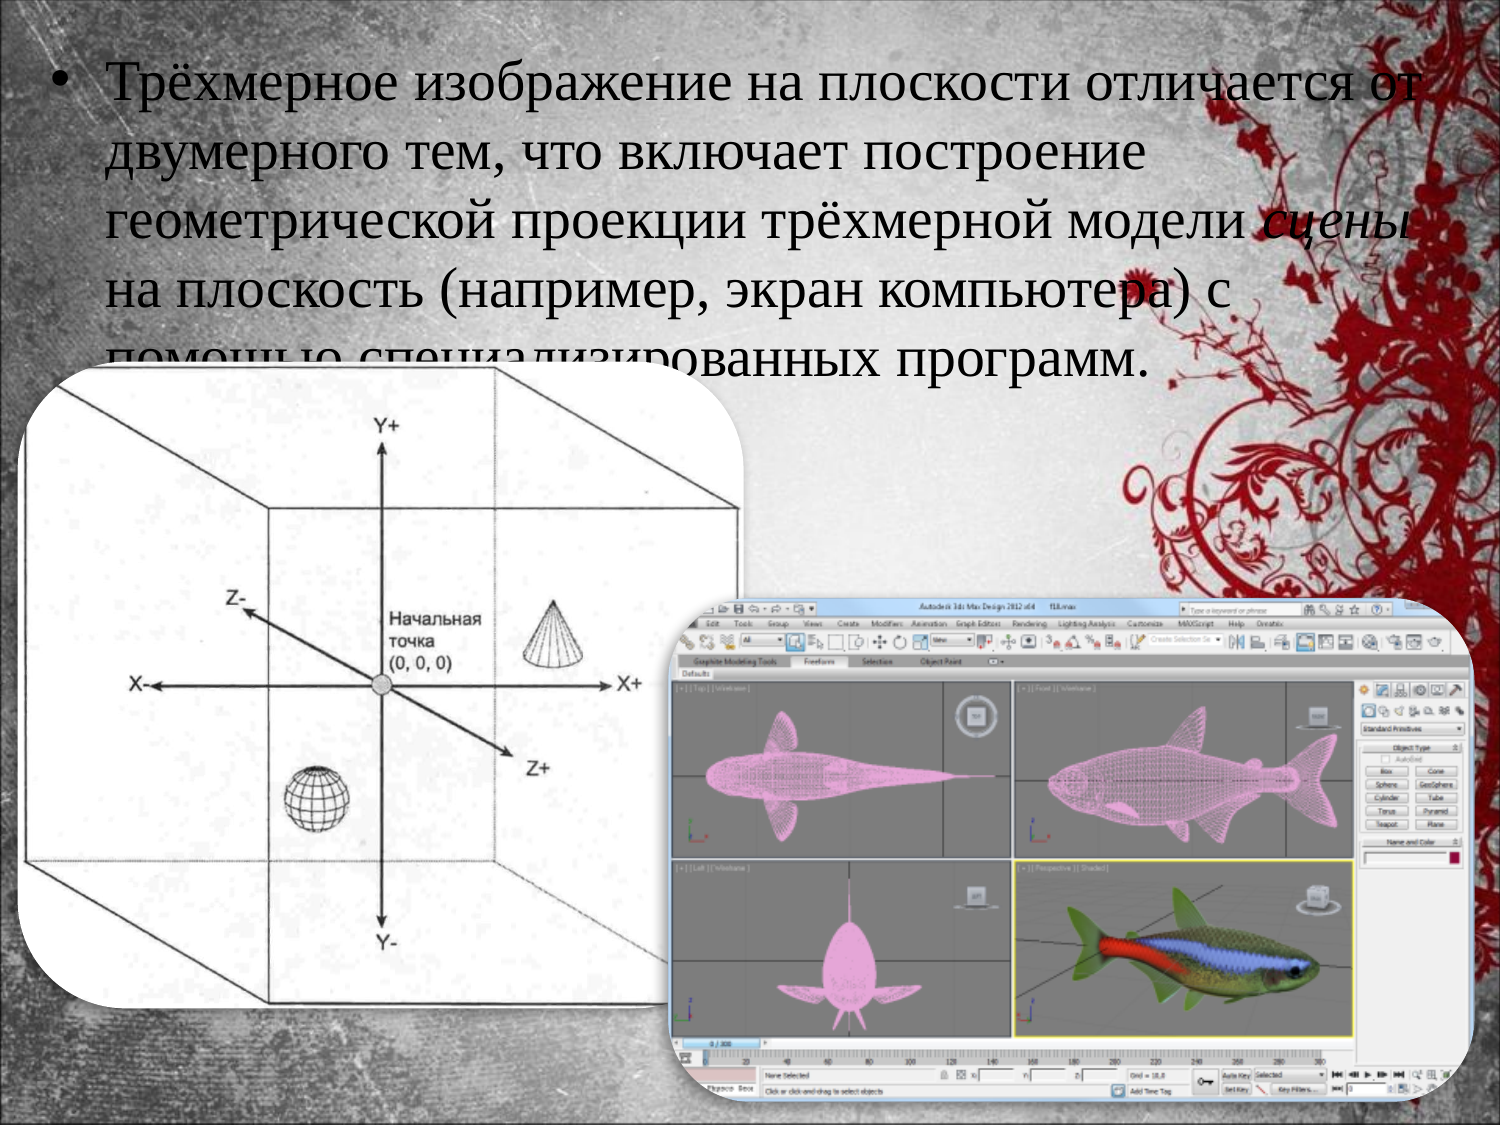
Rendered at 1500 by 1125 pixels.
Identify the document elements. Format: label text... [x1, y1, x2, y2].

list Трёхмерное изображение на плоскости отличается от двумерного тем, что включает построение геометрической проекции трёхмерной модели сцены на плоскость (например, экран компьютера) с помощью специализированных программ. [35, 35, 1465, 398]
picture [0, 0, 1500, 1125]
